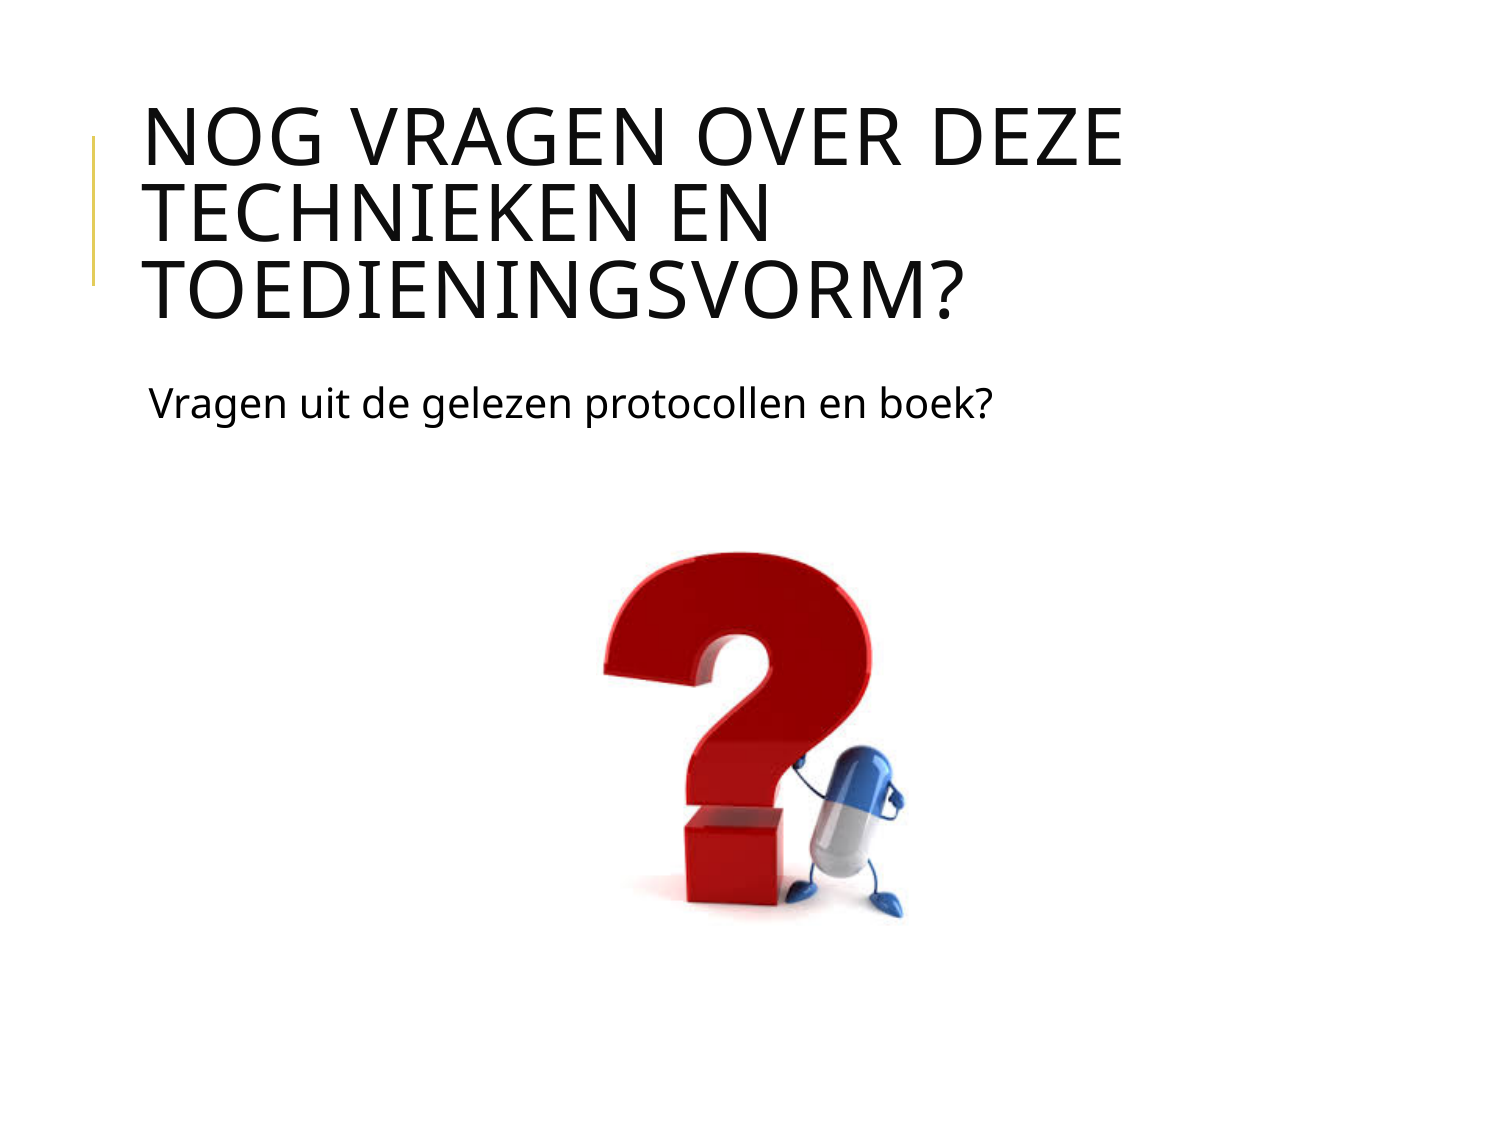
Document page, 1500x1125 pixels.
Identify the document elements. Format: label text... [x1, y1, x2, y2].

list Vragen uit de gelezen protocollen en boek? [126, 375, 1322, 1035]
picture [596, 550, 924, 930]
title Nog vragen over deze technieken en toedieningsvorm? [126, 96, 1322, 342]
